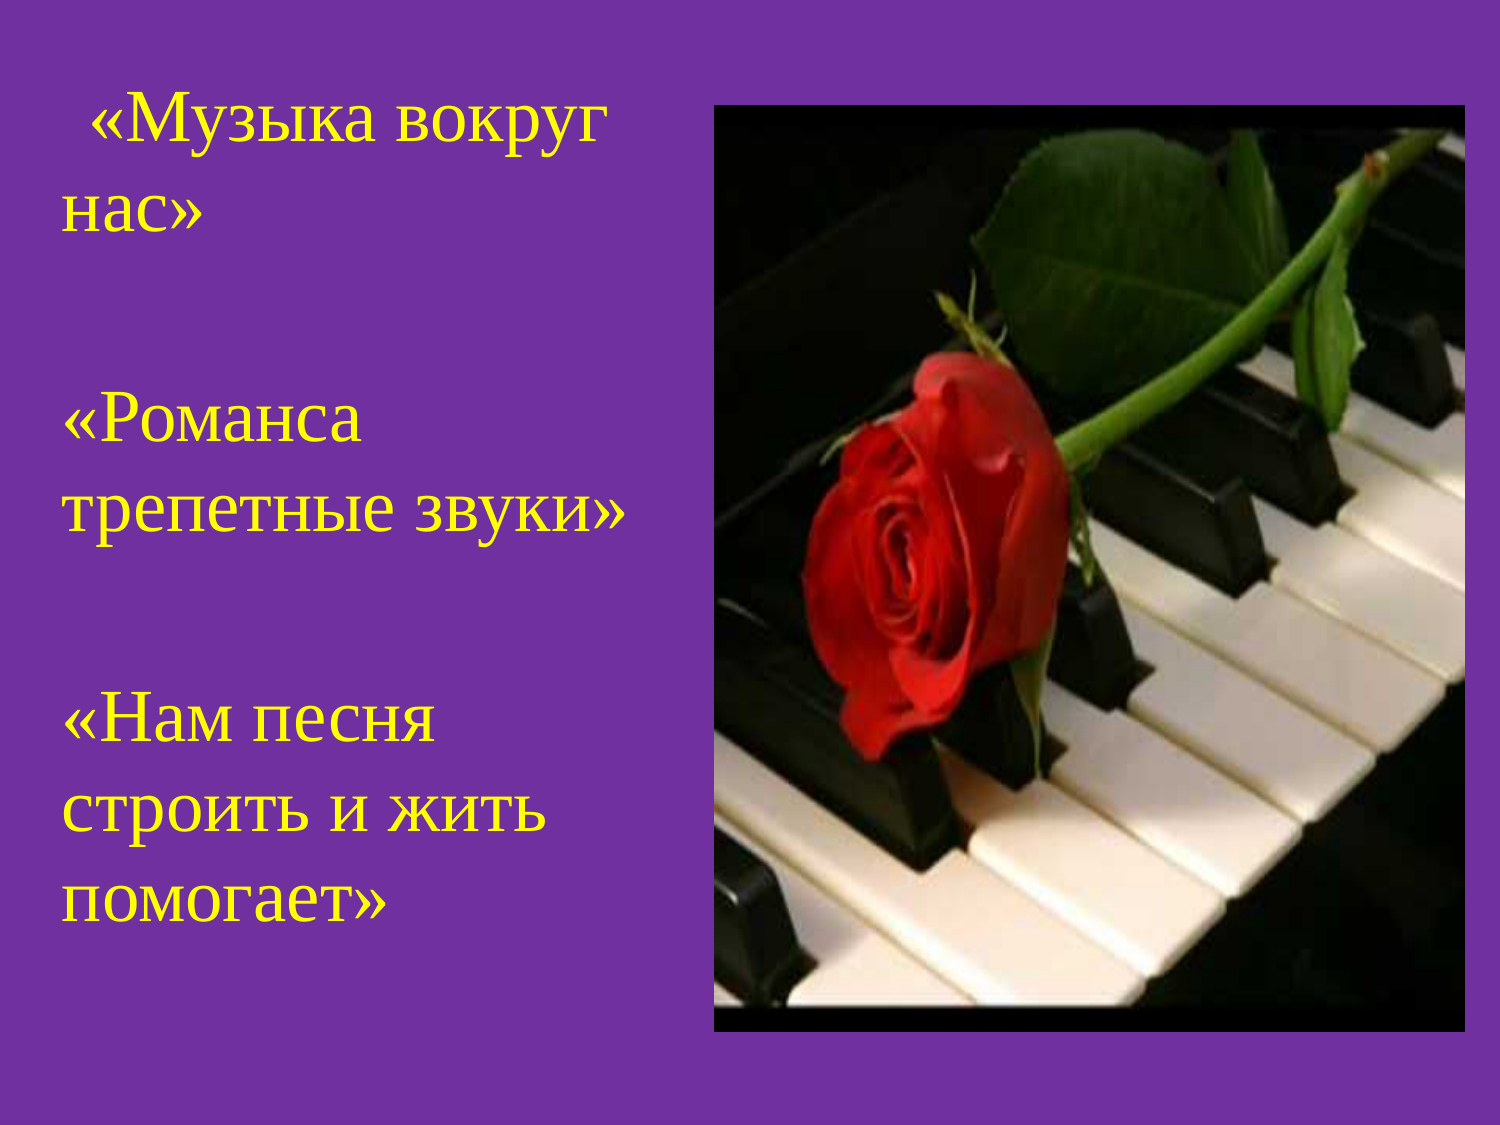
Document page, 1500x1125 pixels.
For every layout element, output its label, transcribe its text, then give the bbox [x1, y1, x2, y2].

list «Музыка вокруг нас» «Романса трепетные звуки» «Нам песня строить и жить помогает» [46, 58, 680, 1055]
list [714, 105, 1466, 1032]
